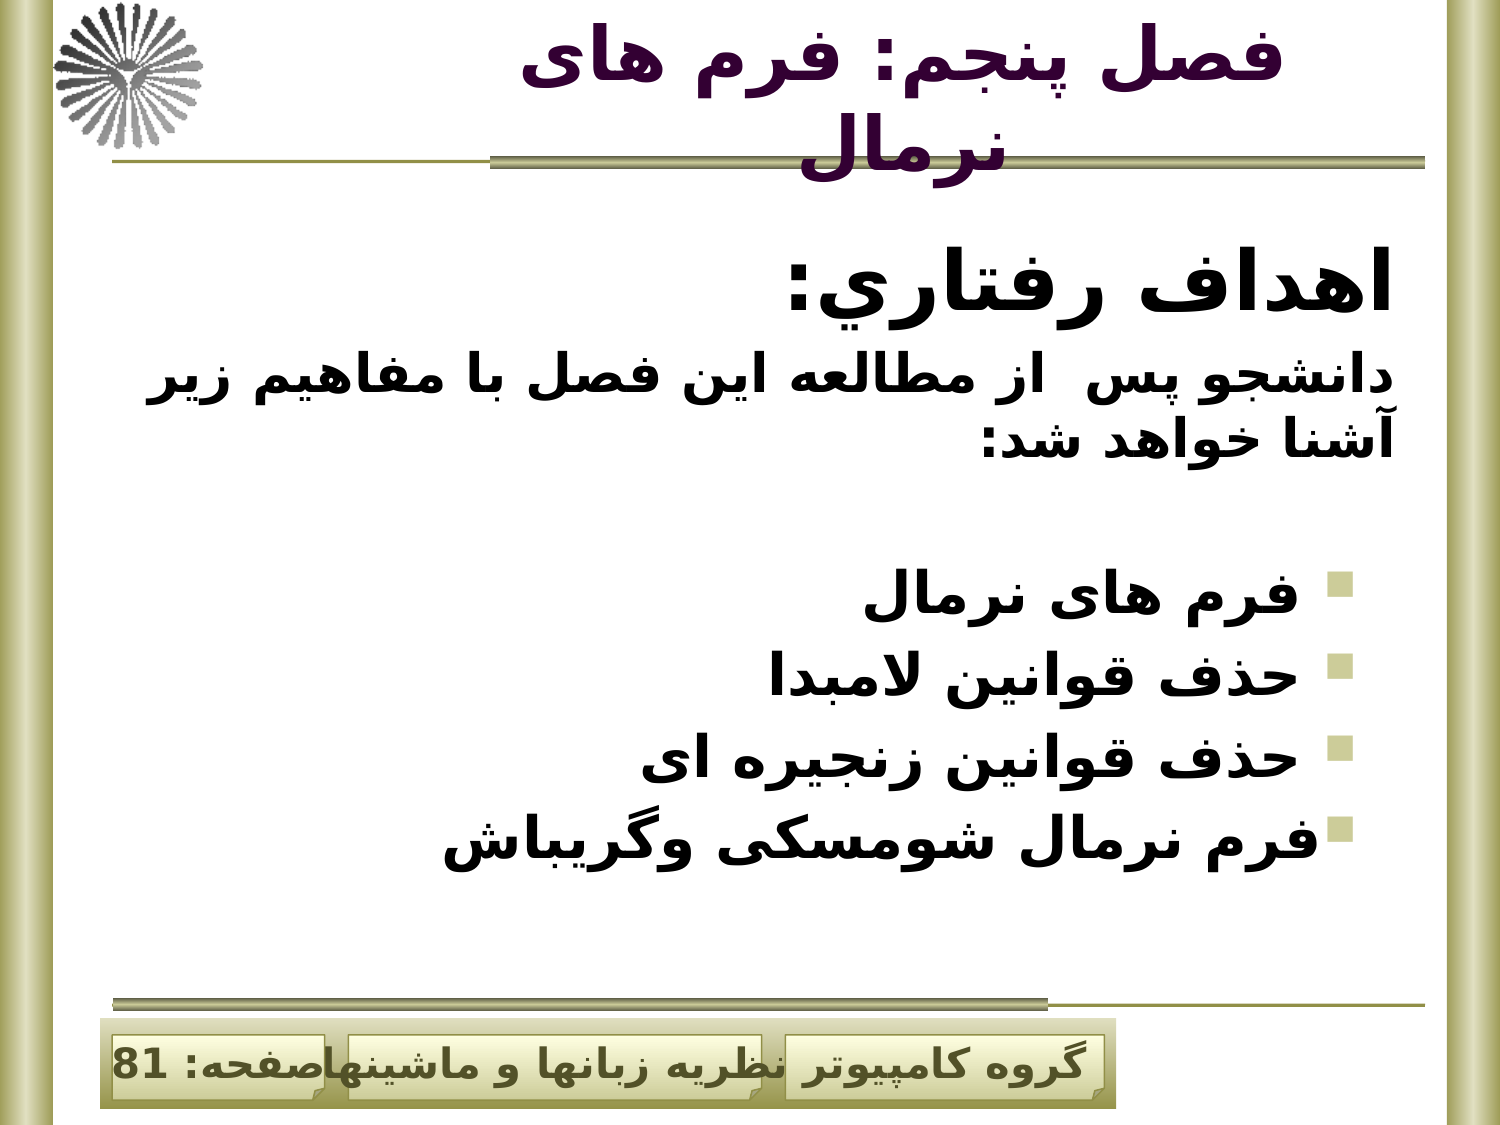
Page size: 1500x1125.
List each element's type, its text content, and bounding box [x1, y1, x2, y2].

text_box اهداف رفتاري: دانشجو پس از مطالعه اين فصل با مفاهيم زير آشنا خواهد شد: فرم های نرمال حذف قوانین لامبدا حذف قوانین زنجیره ای فرم نرمال شومسکی وگریباش [88, 219, 1412, 917]
text_box فصل پنجم: فرم های نرمال [383, 30, 1424, 161]
